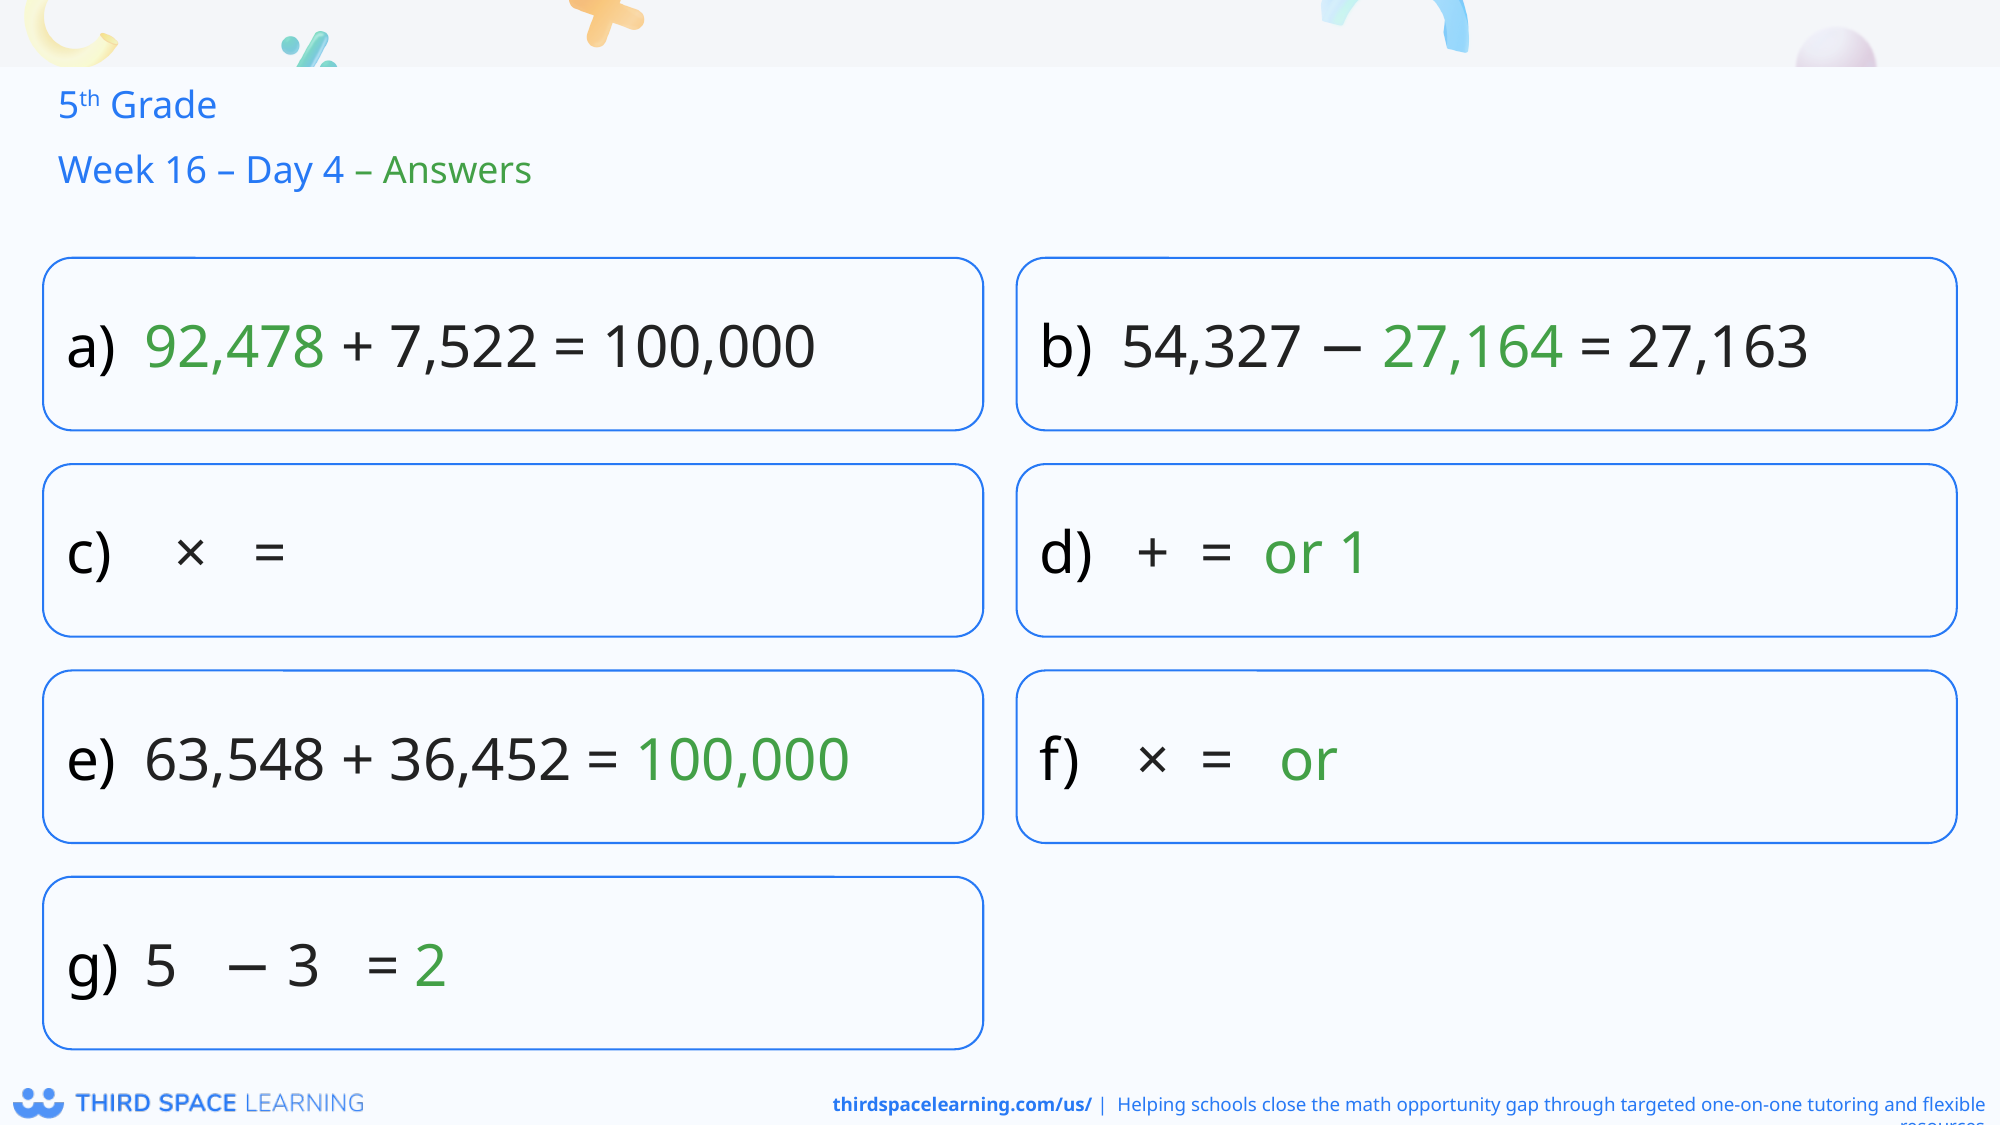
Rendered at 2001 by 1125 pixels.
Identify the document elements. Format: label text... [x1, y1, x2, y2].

picture [13, 1088, 365, 1119]
list 92,478 + 7,522 = 100,000 [129, 272, 962, 416]
picture [0, 0, 2000, 67]
list 54,327 − 27,164 = 27,163 [1106, 272, 1939, 416]
text_box 5th Grade Week 16 – Day 4 – Answers [43, 73, 705, 212]
list 63,548 + 36,452 = 100,000 [129, 684, 962, 829]
